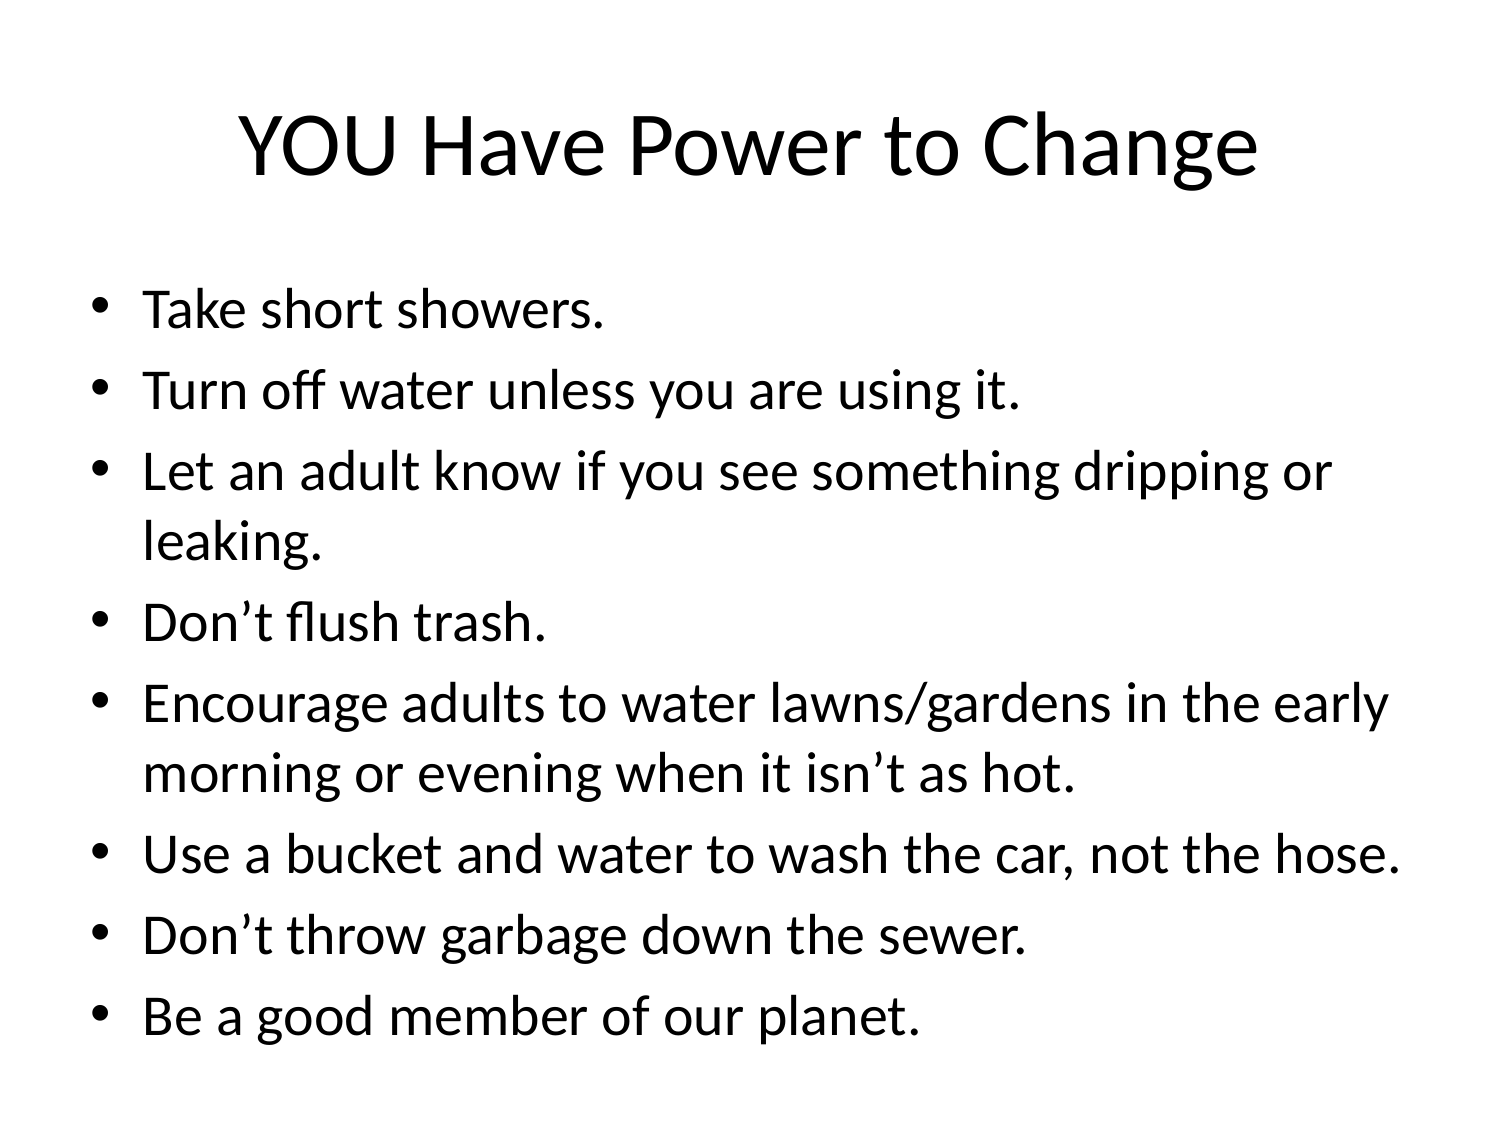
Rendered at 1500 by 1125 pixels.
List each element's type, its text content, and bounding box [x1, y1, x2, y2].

list Take short showers. Turn off water unless you are using it. Let an adult know if you see something dripping or leaking. Don’t flush trash. Encourage adults to water lawns/gardens in the early morning or evening when it isn’t as hot. Use a bucket and water to wash the car, not the hose. Don’t throw garbage down the sewer. Be a good member of our planet. [75, 262, 1425, 1088]
title YOU Have Power to Change [75, 45, 1425, 233]
